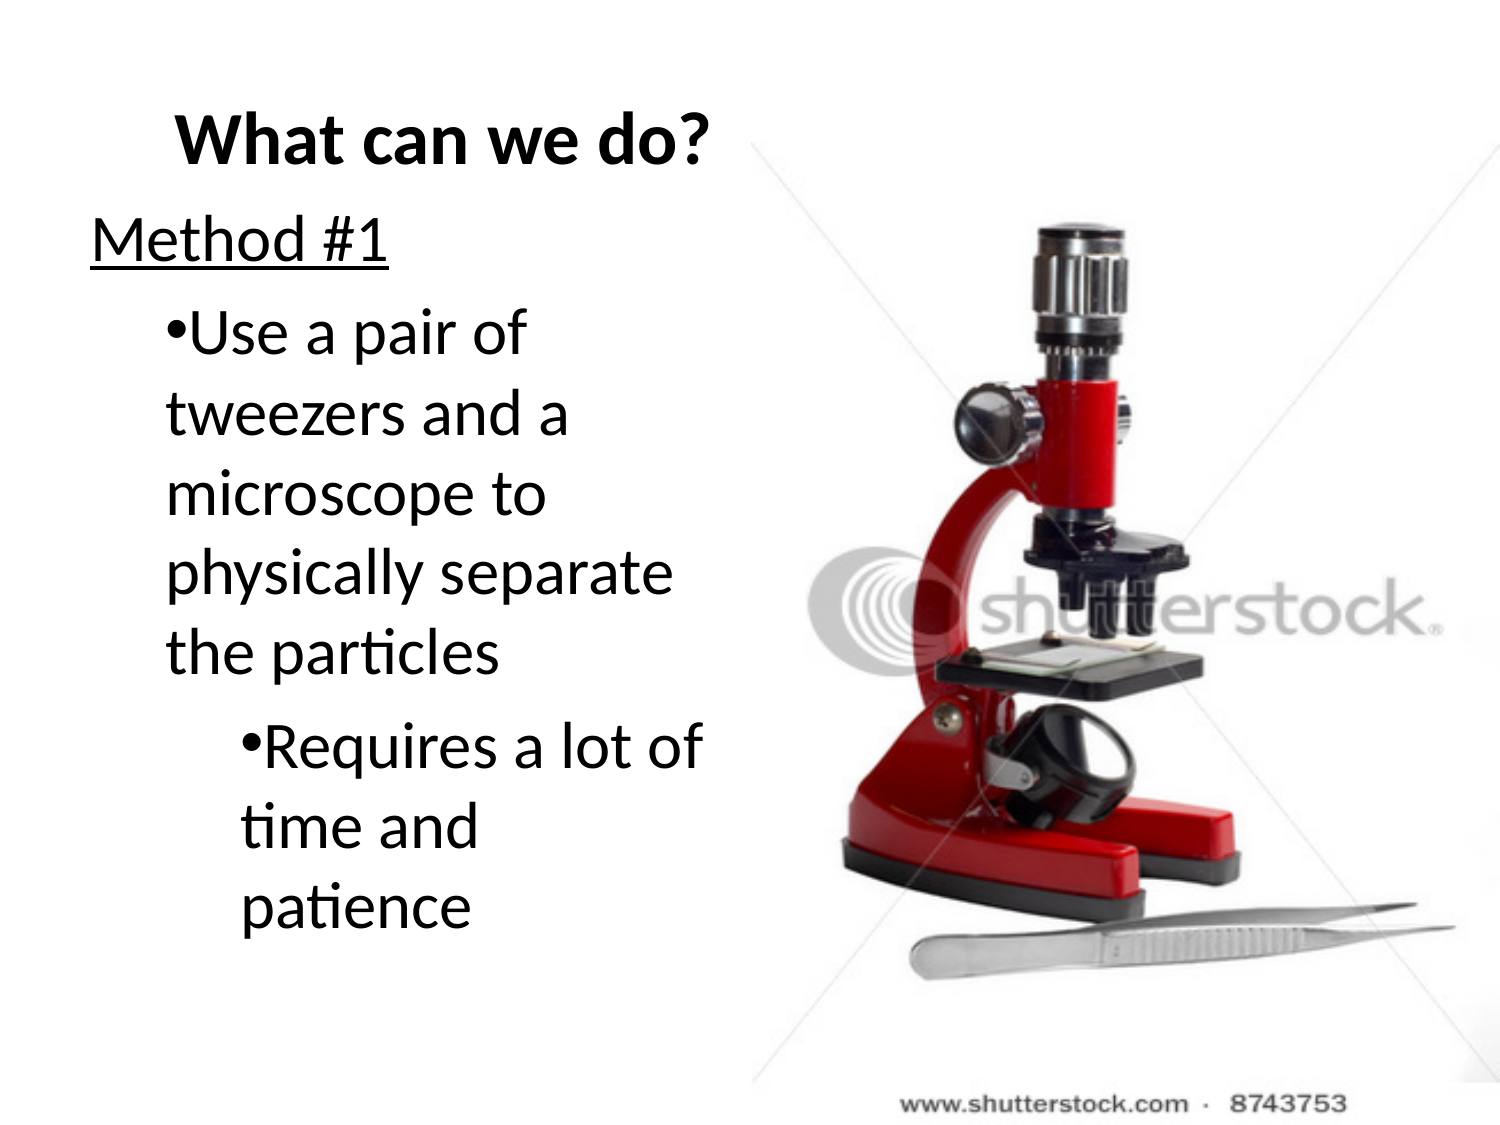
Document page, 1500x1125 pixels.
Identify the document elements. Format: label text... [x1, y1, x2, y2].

title What can we do? [0, 50, 888, 188]
picture [751, 141, 1500, 1125]
list Method #1 Use a pair of tweezers and a microscope to physically separate the particles Requires a lot of time and patience [75, 187, 738, 1063]
